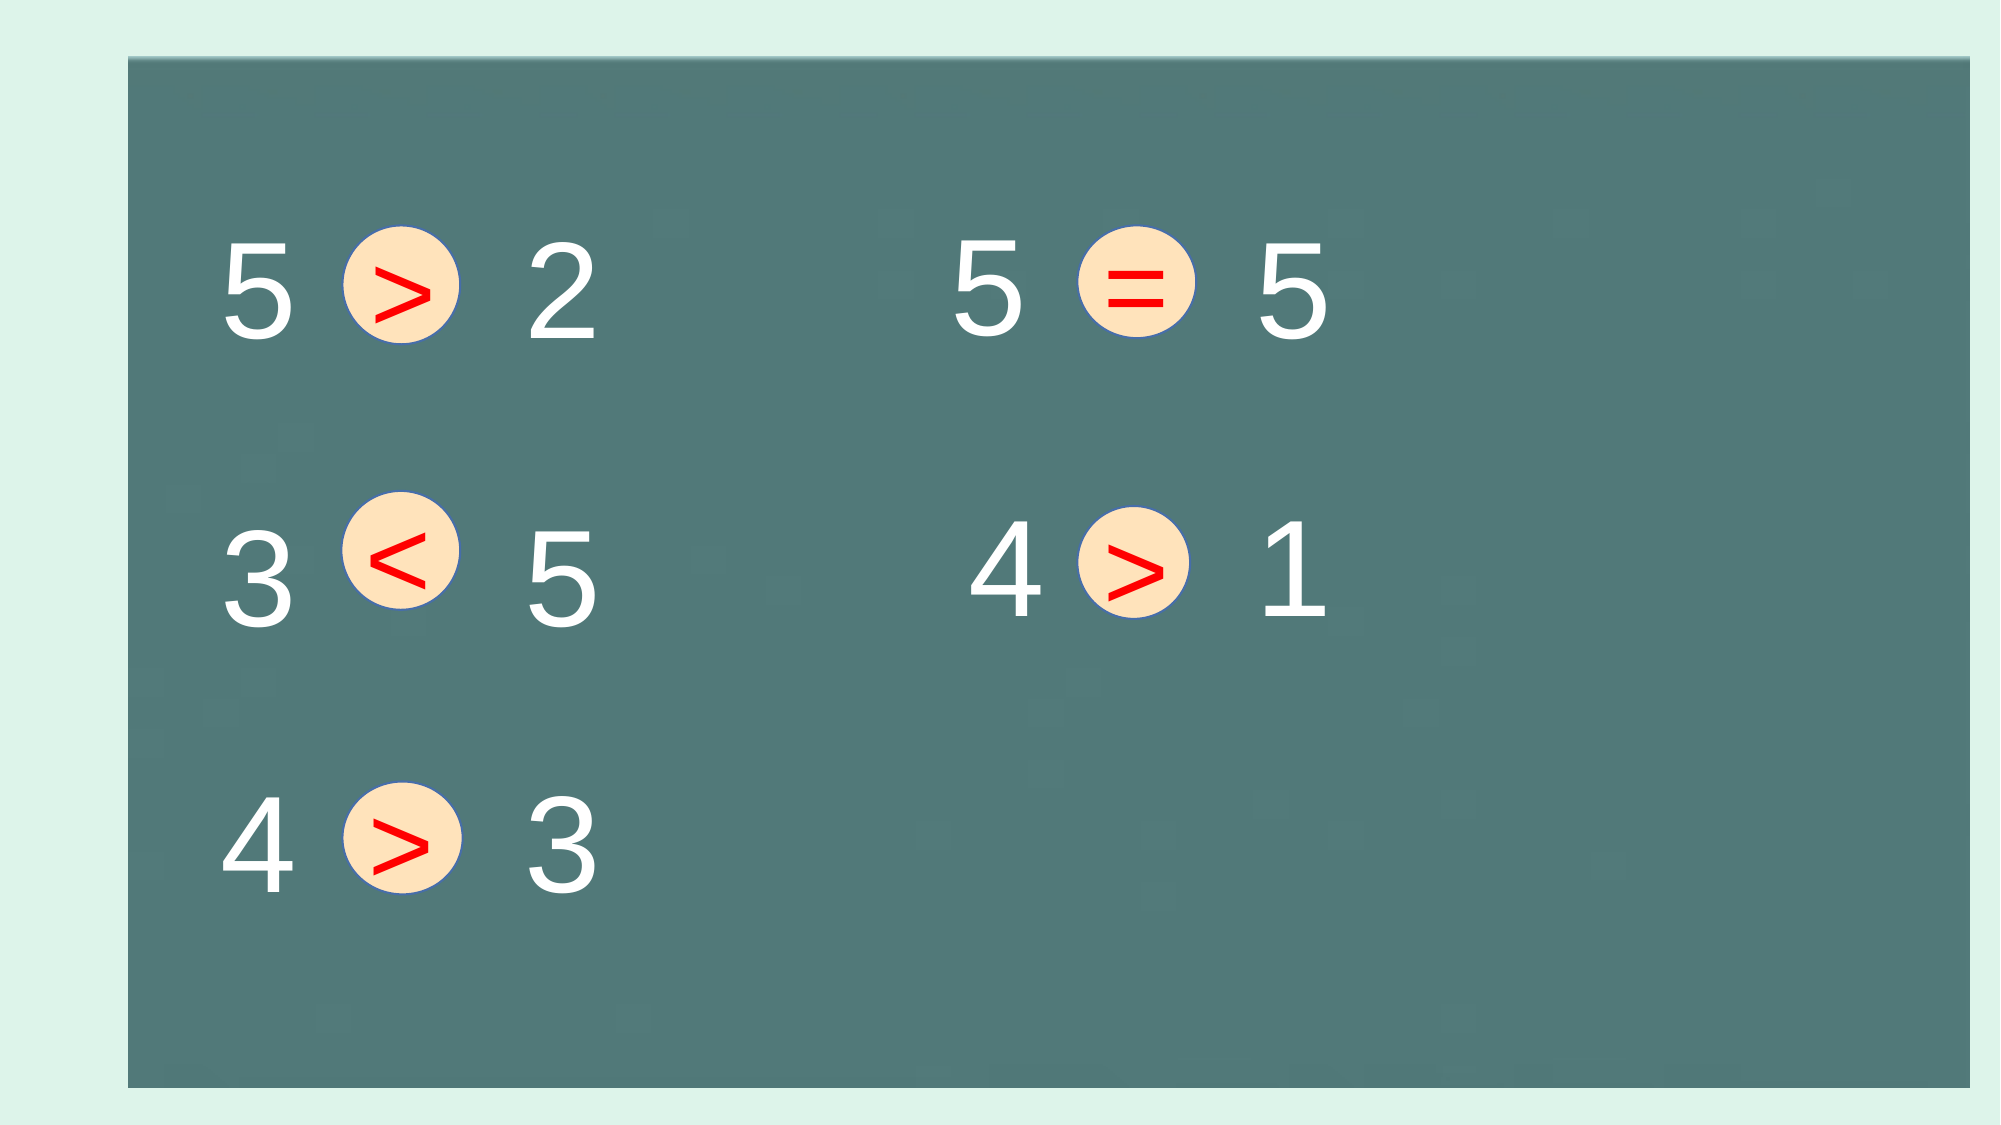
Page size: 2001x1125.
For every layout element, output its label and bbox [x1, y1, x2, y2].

picture [128, 56, 1970, 1088]
